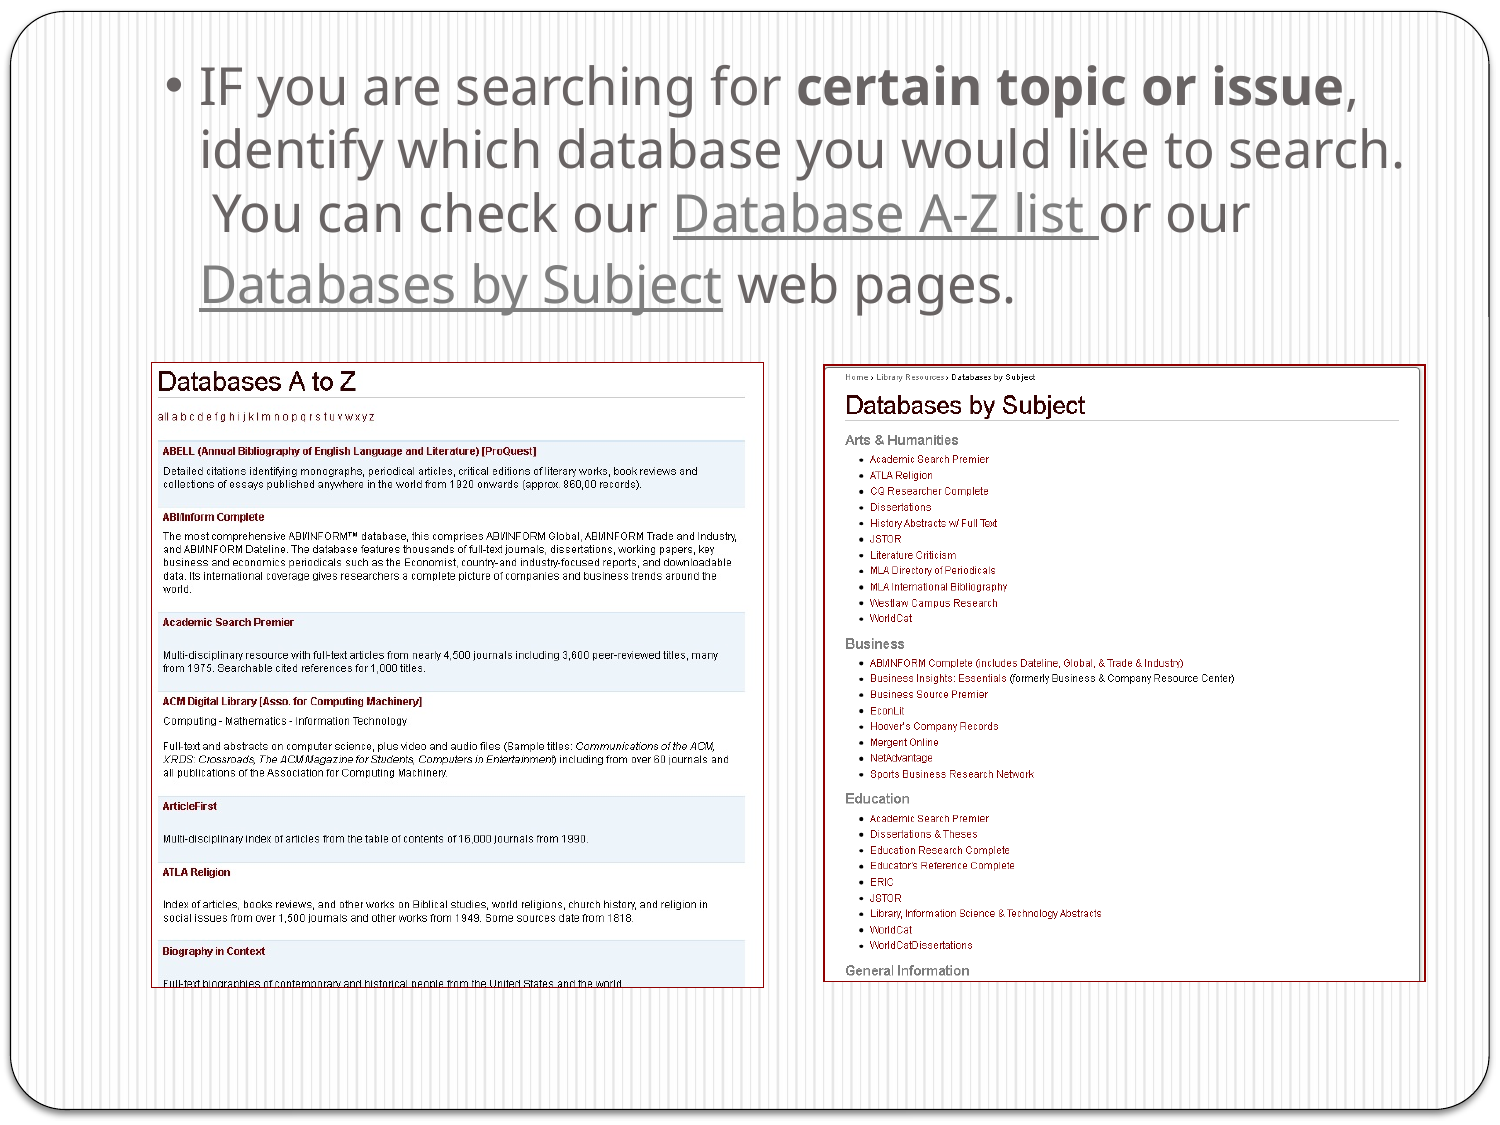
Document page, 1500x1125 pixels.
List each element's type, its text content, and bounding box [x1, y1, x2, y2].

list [151, 362, 764, 988]
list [824, 365, 1425, 982]
title IF you are searching for certain topic or issue, identify which database you would like to search. You can check our Database A-Z list or our Databases by Subject web pages. [150, 45, 1425, 338]
